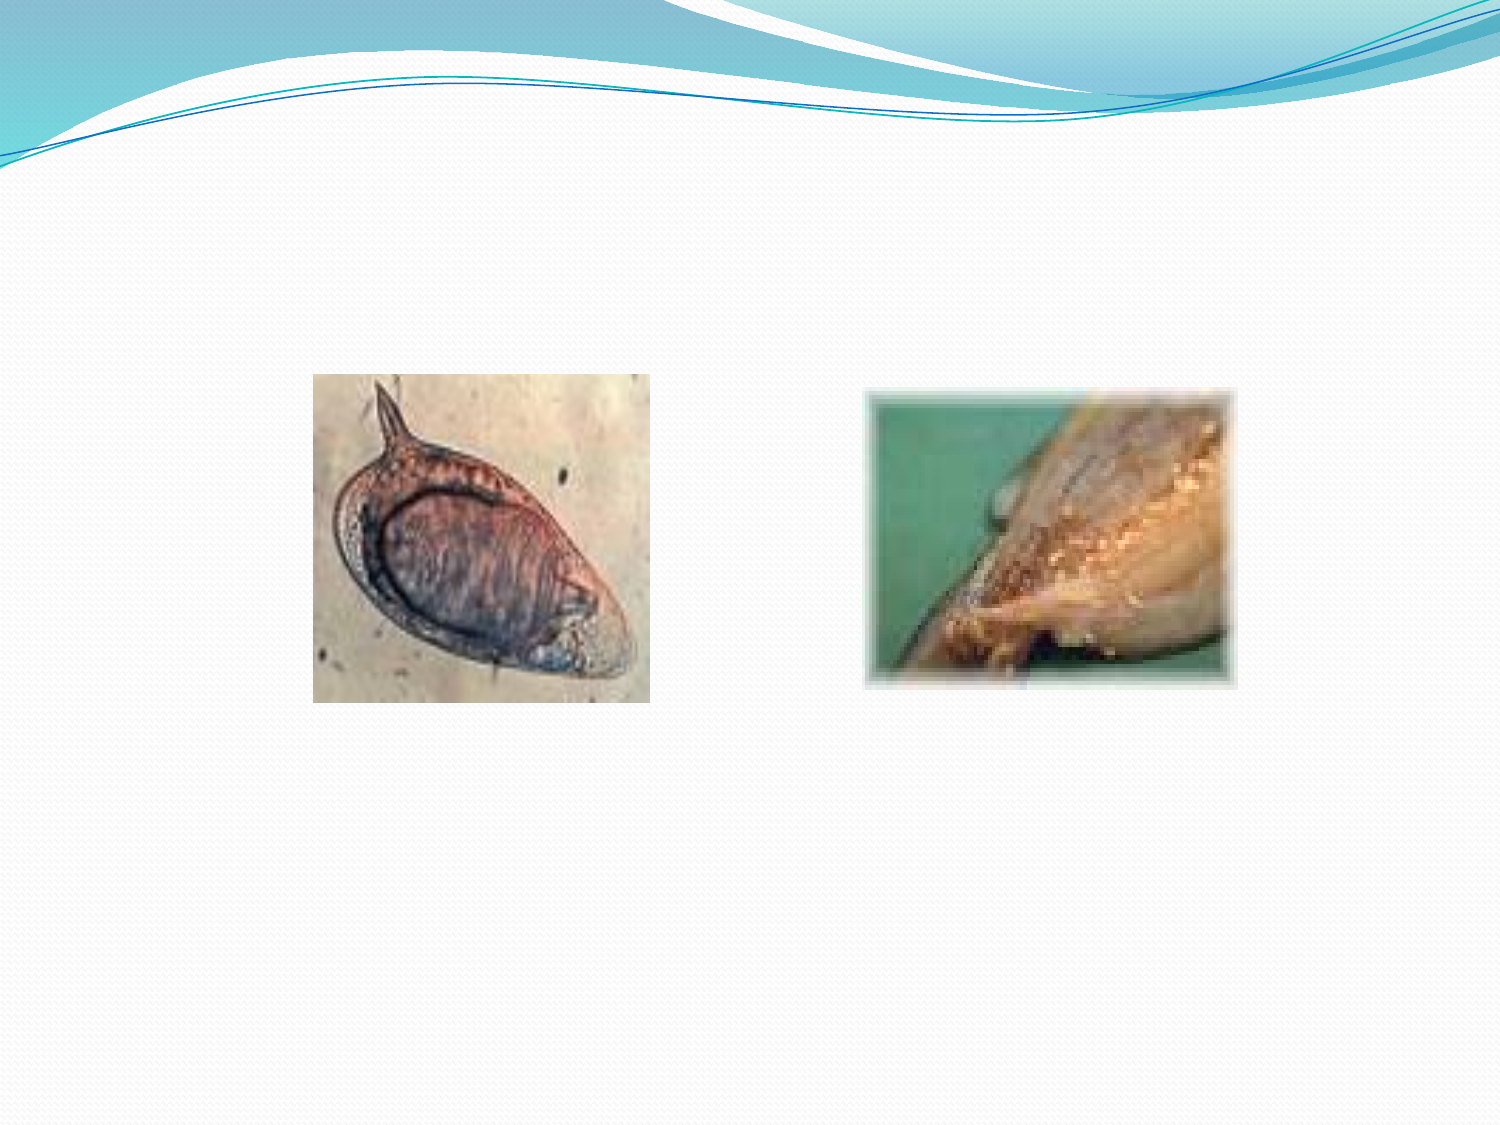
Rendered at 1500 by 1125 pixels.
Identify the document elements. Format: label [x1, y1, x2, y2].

list [312, 374, 651, 703]
list [862, 387, 1238, 690]
